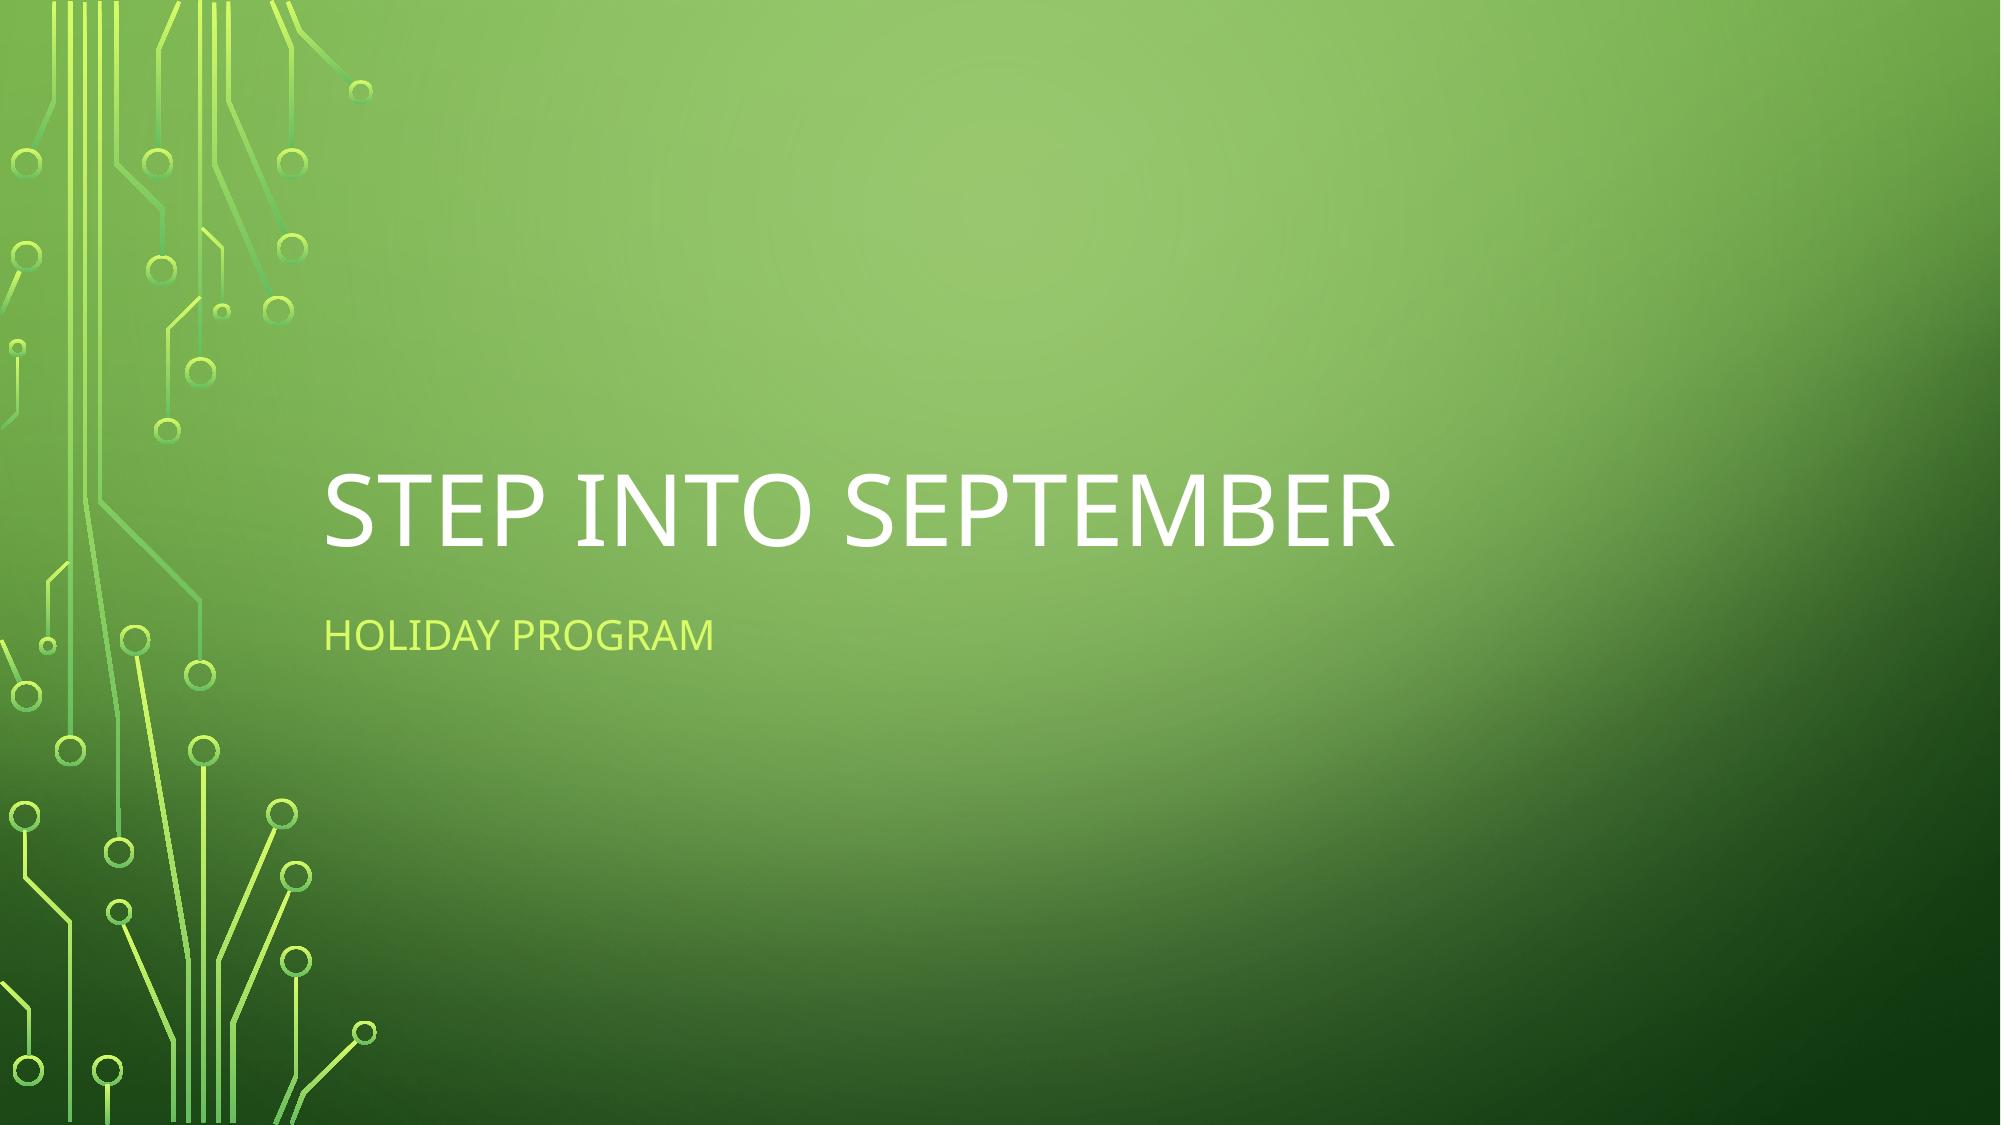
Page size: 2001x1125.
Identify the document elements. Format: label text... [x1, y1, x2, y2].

subtitle Holiday Program [307, 590, 1750, 863]
title Step Into September [307, 184, 1750, 576]
